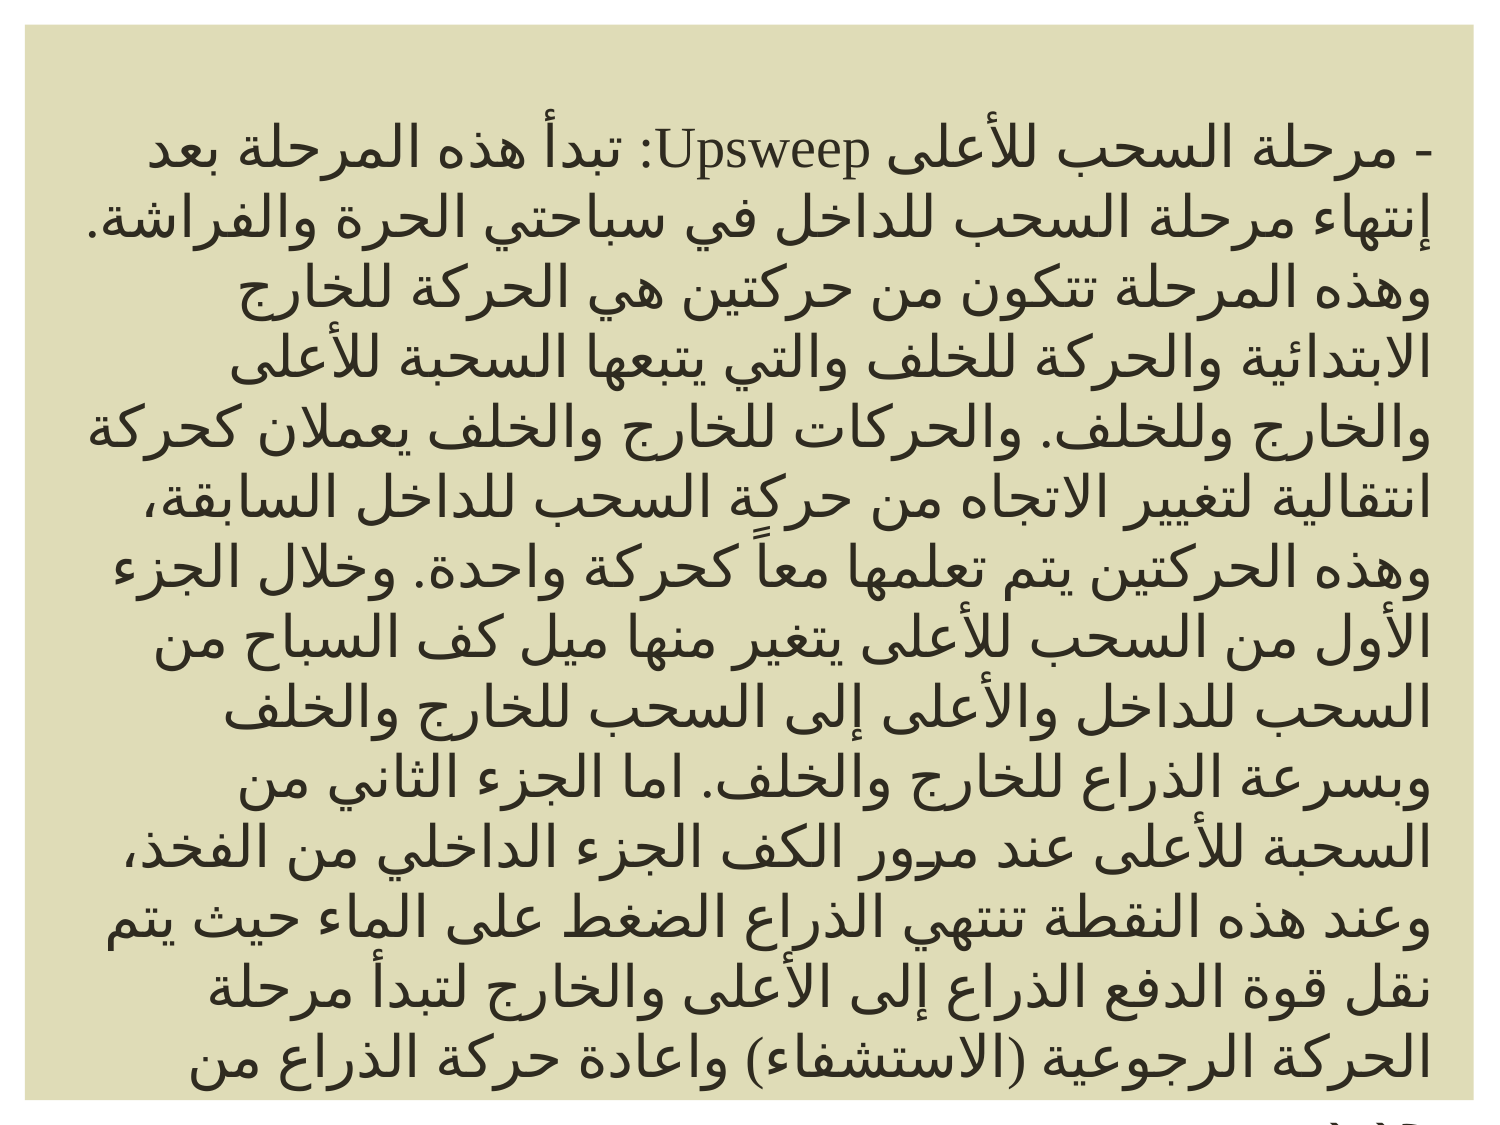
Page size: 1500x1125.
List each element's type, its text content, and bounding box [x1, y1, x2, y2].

text_box - مرحلة السحب للأعلى Upsweep: تبدأ هذه المرحلة بعد إنتهاء مرحلة السحب للداخل في سباحتي الحرة والفراشة. وهذه المرحلة تتكون من حركتين هي الحركة للخارج الابتدائية والحركة للخلف والتي يتبعها السحبة للأعلى والخارج وللخلف. والحركات للخارج والخلف يعملان كحركة انتقالية لتغيير الاتجاه من حركة السحب للداخل السابقة، وهذه الحركتين يتم تعلمها معاً كحركة واحدة. وخلال الجزء الأول من السحب للأعلى يتغير منها ميل كف السباح من السحب للداخل والأعلى إلى السحب للخارج والخلف وبسرعة الذراع للخارج والخلف. اما الجزء الثاني من السحبة للأعلى عند مرور الكف الجزء الداخلي من الفخذ، وعند هذه النقطة تنتهي الذراع الضغط على الماء حيث يتم نقل قوة الدفع الذراع إلى الأعلى والخارج لتبدأ مرحلة الحركة الرجوعية (الاستشفاء) واعادة حركة الذراع من جديد. [37, 101, 1450, 1125]
